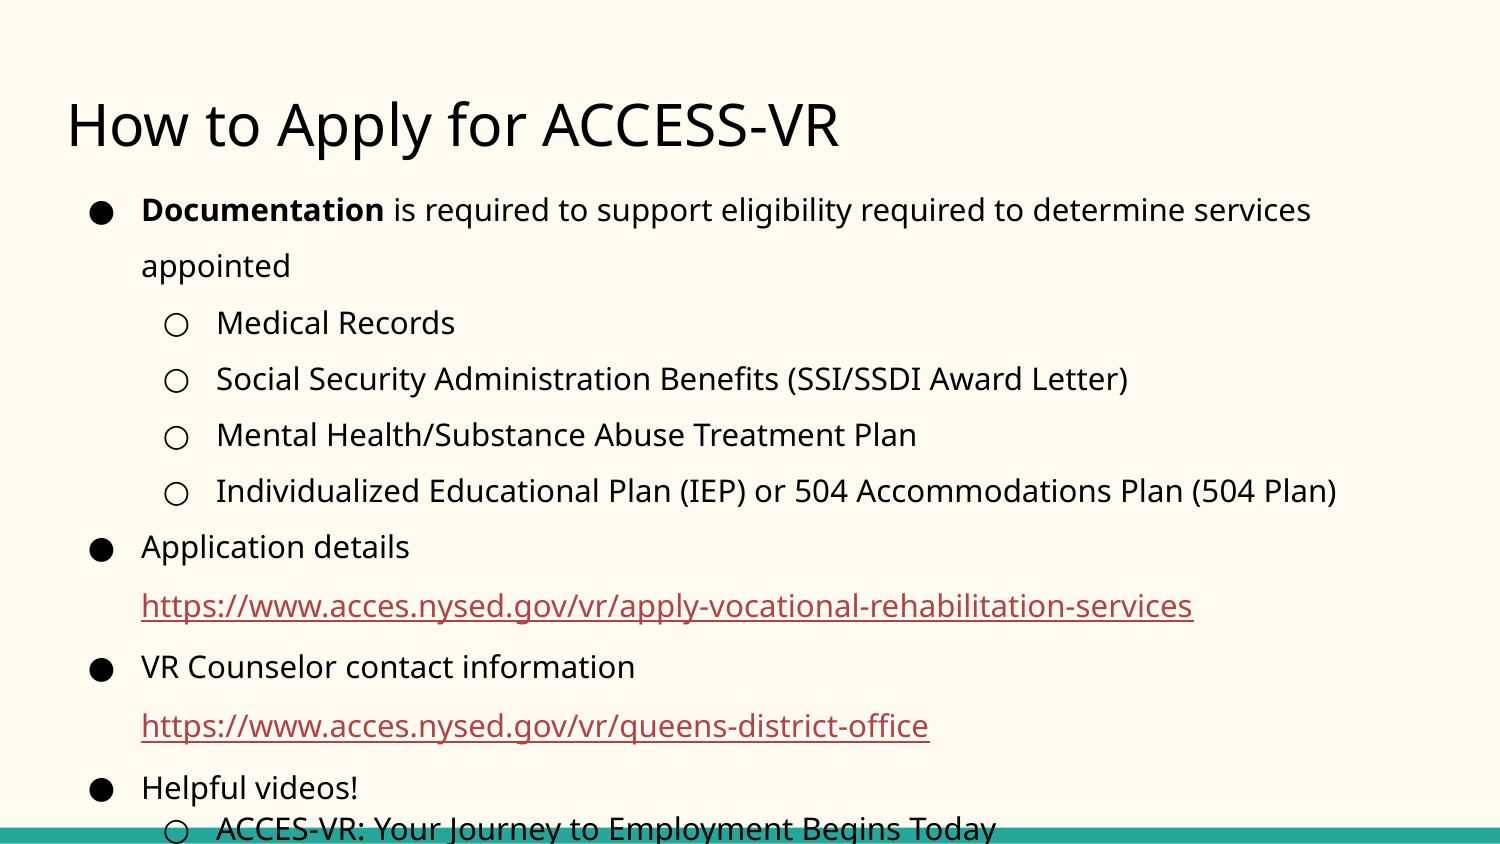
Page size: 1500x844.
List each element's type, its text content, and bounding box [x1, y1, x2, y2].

title How to Apply for ACCESS-VR [51, 72, 1449, 156]
list Documentation is required to support eligibility required to determine services appointed Medical Records Social Security Administration Benefits (SSI/SSDI Award Letter) Mental Health/Substance Abuse Treatment Plan Individualized Educational Plan (IEP) or 504 Accommodations Plan (504 Plan) Application details https://www.acces.nysed.gov/vr/apply-vocational-rehabilitation-services VR Counselor contact information https://www.acces.nysed.gov/vr/queens-district-office Helpful videos! ACCES-VR: Your Journey to Employment Begins Today https://vimeo.com/483375715 How to Apply for ACCES-VR Services https://vimeo.com/483376397 Do You Want A Job that Requires a College Degree https://vimeo.com/483376782 [51, 156, 1449, 715]
